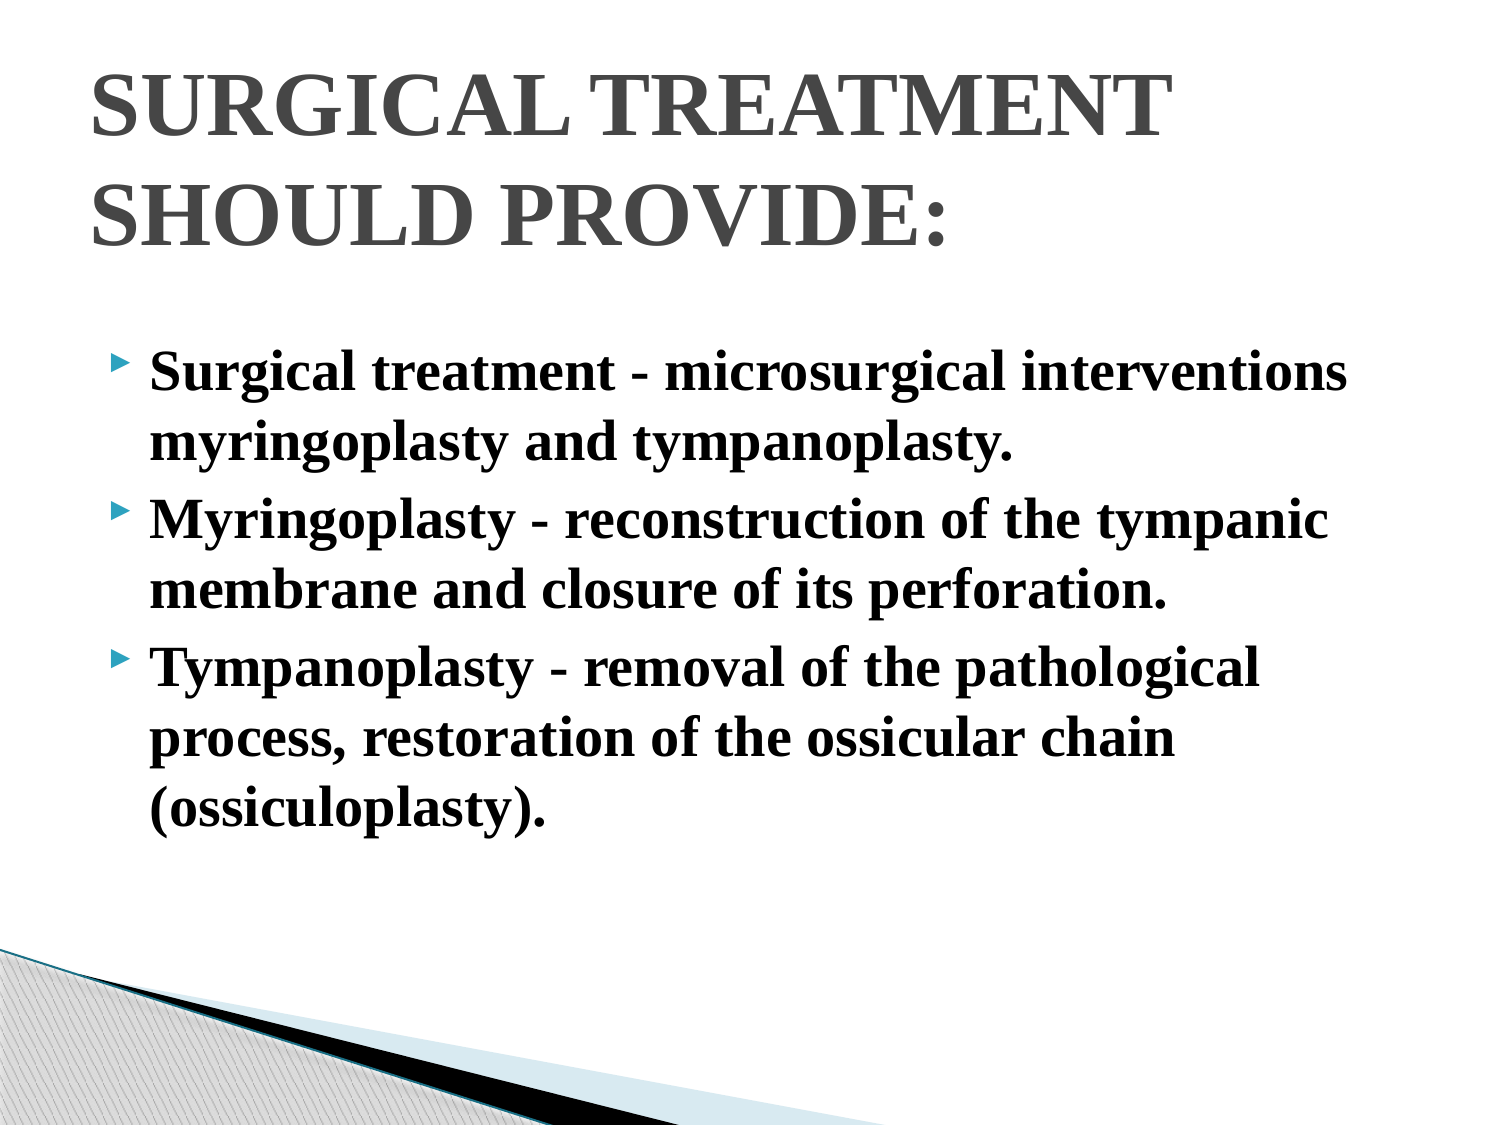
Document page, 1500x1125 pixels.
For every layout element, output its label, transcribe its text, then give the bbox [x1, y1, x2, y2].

list Surgical treatment - microsurgical interventions myringoplasty and tympanoplasty. Myringoplasty - reconstruction of the tympanic membrane and closure of its perforation. Tympanoplasty - removal of the pathological process, restoration of the ossicular chain (ossiculoplasty). [75, 324, 1425, 986]
title SURGICAL TREATMENT SHOULD PROVIDE: [75, 45, 1425, 263]
